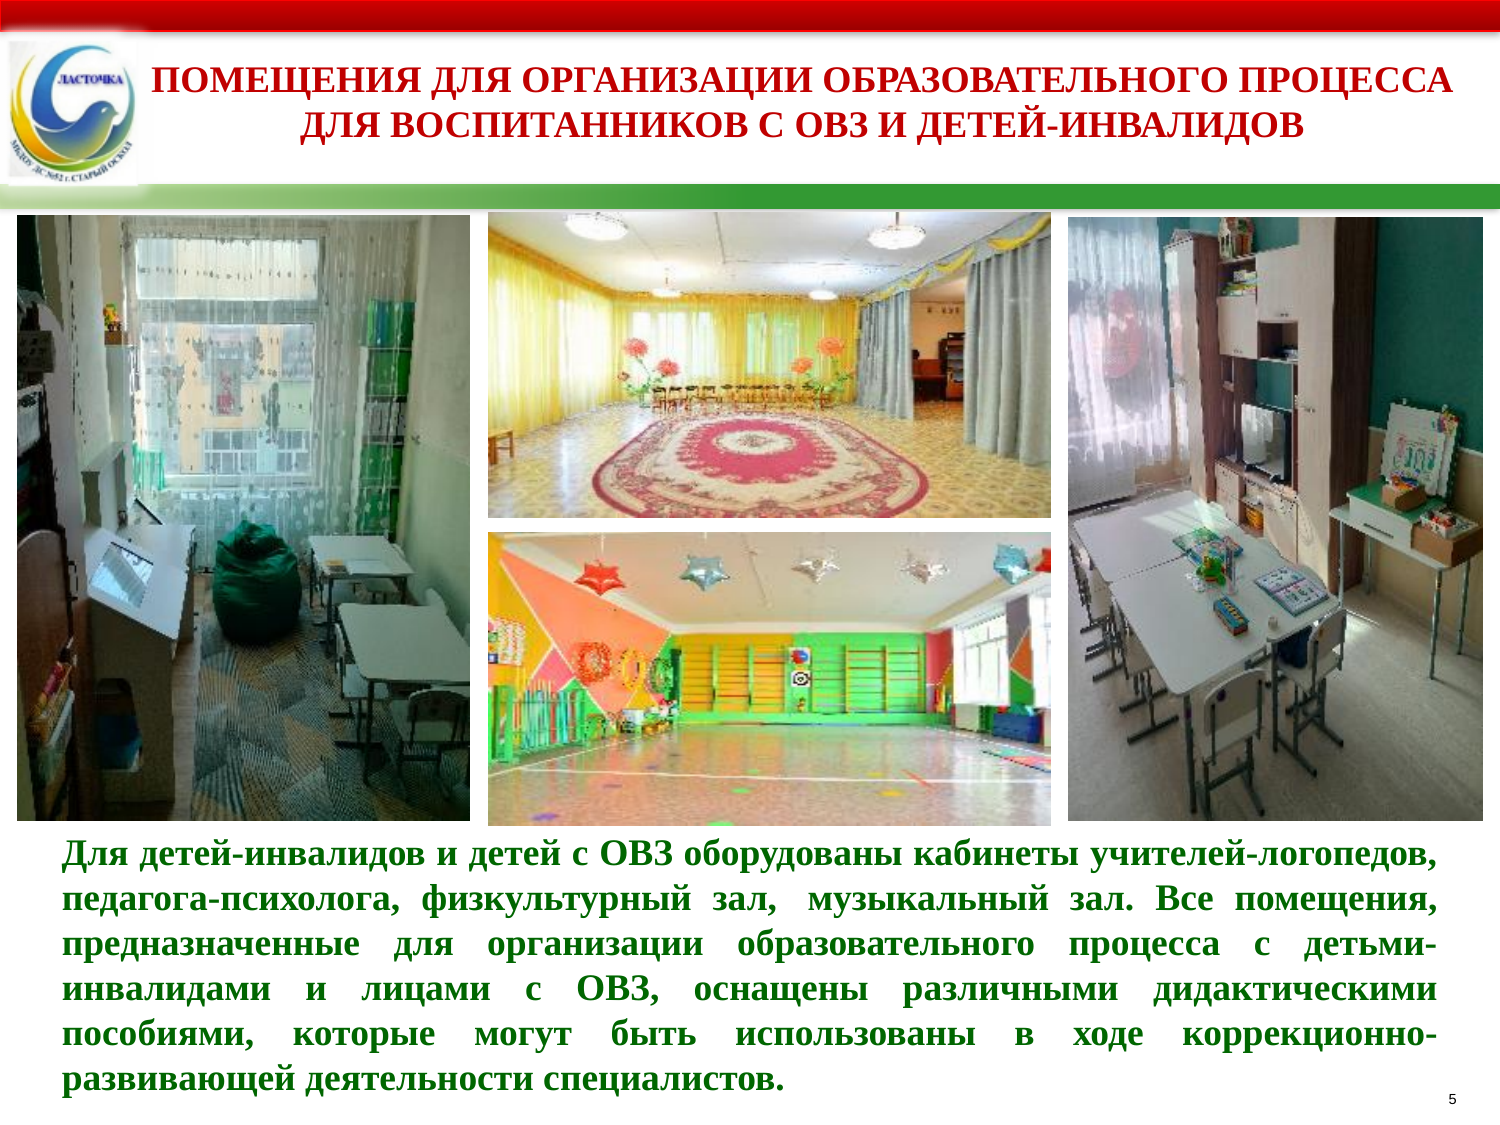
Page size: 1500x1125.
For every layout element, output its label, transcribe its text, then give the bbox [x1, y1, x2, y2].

picture [1068, 217, 1483, 821]
picture [0, 13, 165, 213]
text_box ПОМЕЩЕНИЯ ДЛЯ ОРГАНИЗАЦИИ ОБРАЗОВАТЕЛЬНОГО ПРОЦЕССА ДЛЯ ВОСПИТАННИКОВ С ОВЗ И ДЕТЕЙ-ИНВАЛИДОВ [169, 46, 1500, 153]
slide_number 5 [1433, 1082, 1483, 1118]
text_box Для детей-инвалидов и детей с ОВЗ оборудованы кабинеты учителей-логопедов, педагога-психолога, физкультурный зал, музыкальный зал. Все помещения, предназначенные для организации образовательного процесса с детьми-инвалидами и лицами с ОВЗ, оснащены различными дидактическими пособиями, которые могут быть использованы в ходе коррекционно-развивающей деятельности специалистов. [46, 820, 1454, 1114]
picture [488, 532, 1051, 826]
picture [488, 212, 1051, 519]
picture [17, 215, 471, 821]
